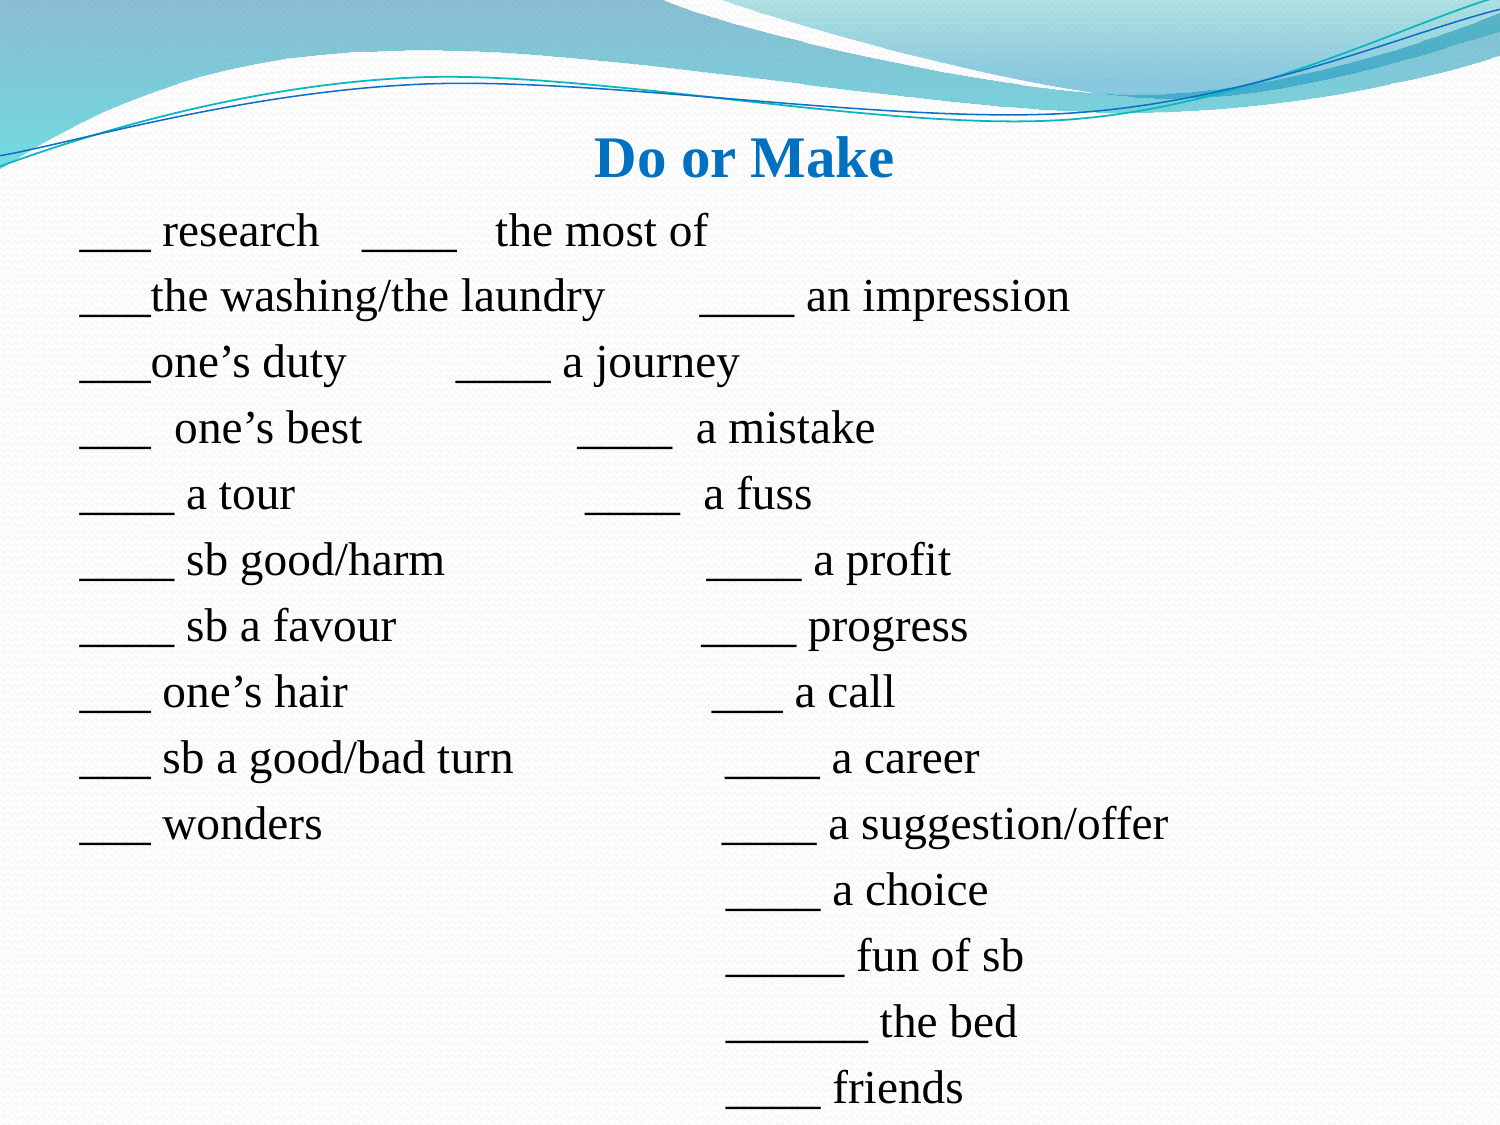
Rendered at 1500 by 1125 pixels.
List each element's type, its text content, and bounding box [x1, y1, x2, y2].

list Do or Make ___ research ____ the most of ___the washing/the laundry ____ an impression ___one’s duty ____ a journey ___ one’s best ____ a mistake ____ a tour ____ a fuss ____ sb good/harm ____ a profit ____ sb a favour ____ progress ___ one’s hair ___ a call ___ sb a good/bad turn ____ a career ___ wonders ____ a suggestion/offer ____ a choice _____ fun of sb ______ the bed ____ friends [64, 42, 1425, 1125]
